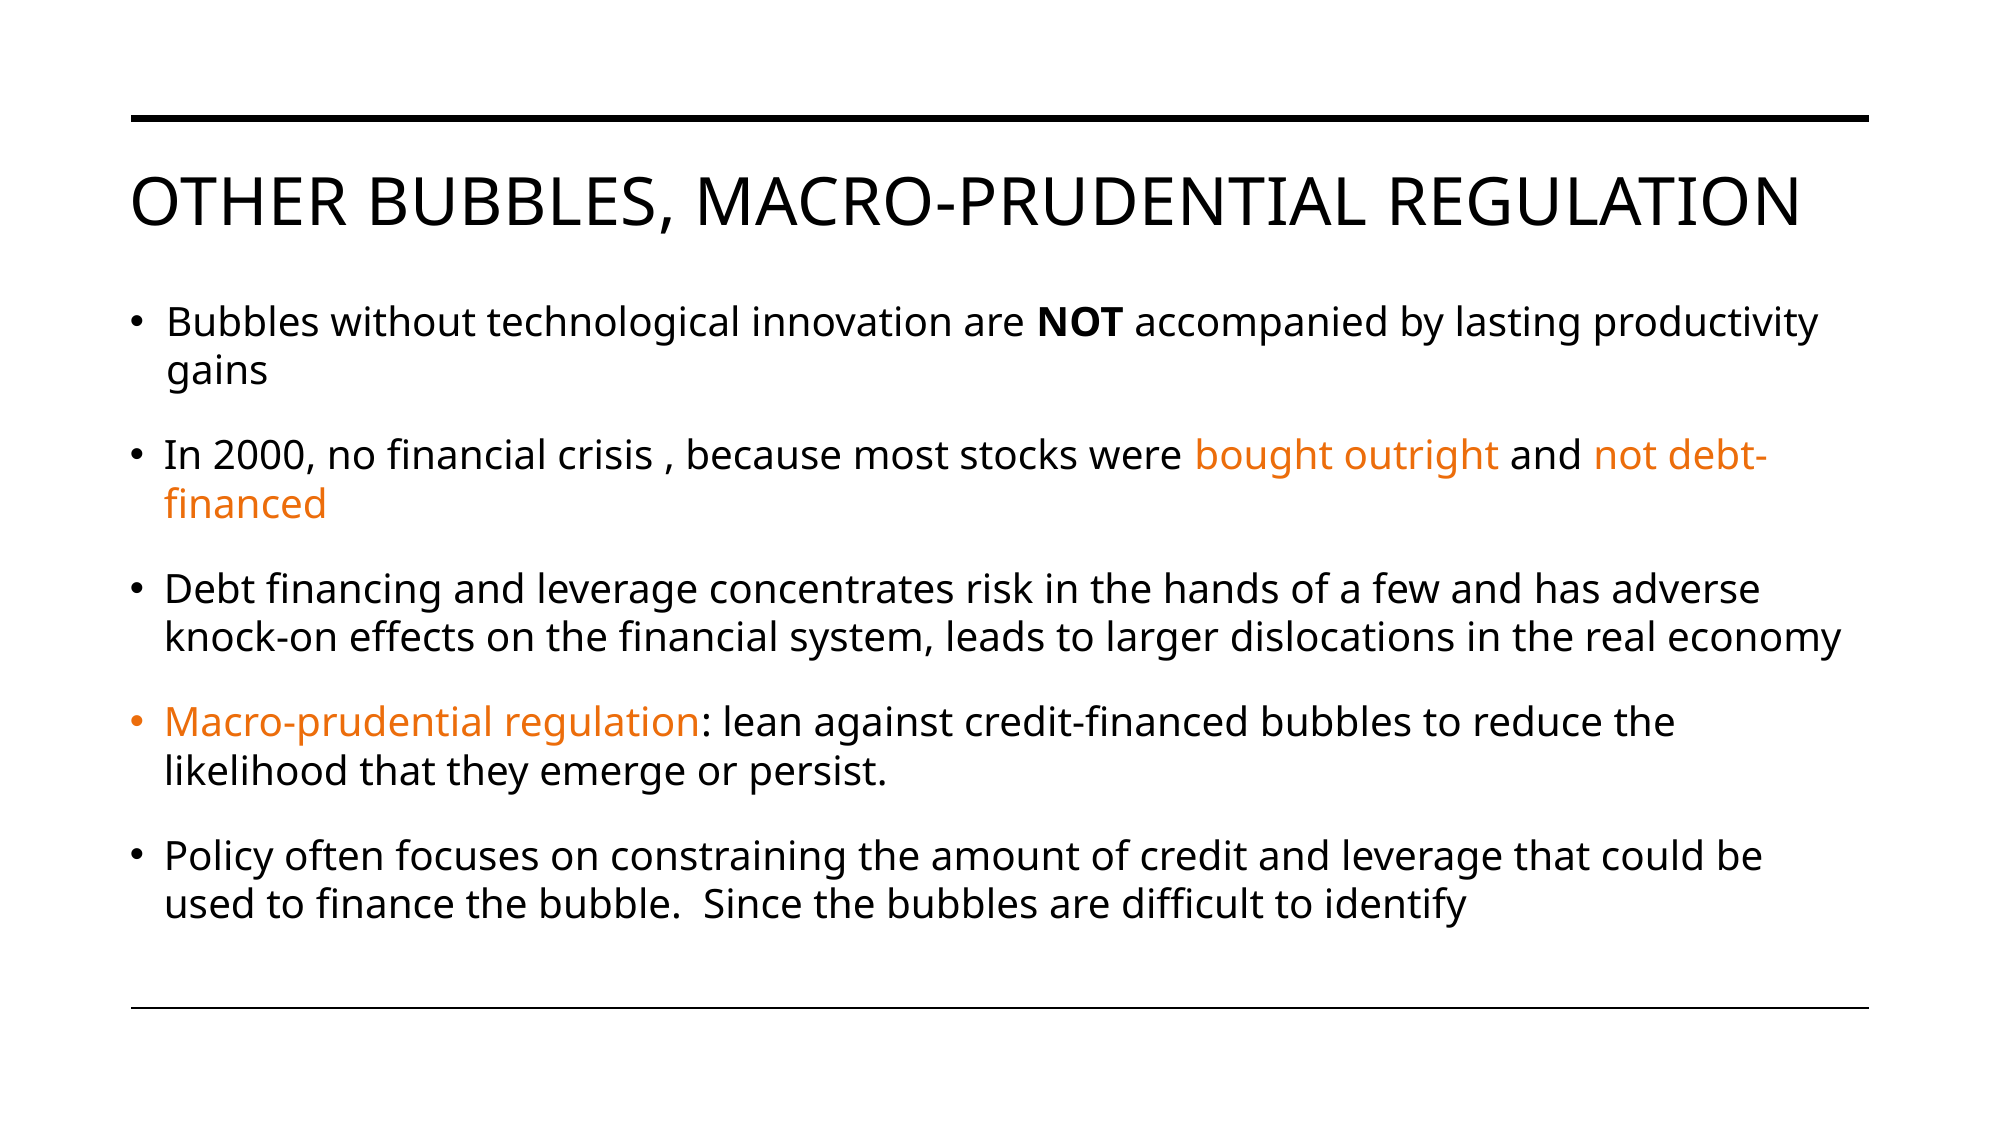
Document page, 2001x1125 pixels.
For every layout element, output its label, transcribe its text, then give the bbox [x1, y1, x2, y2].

title Other bubbles, macro-prudential regulation [114, 151, 1869, 236]
list Bubbles without technological innovation are NOT accompanied by lasting productivity gains In 2000, no financial crisis , because most stocks were bought outright and not debt-financed Debt financing and leverage concentrates risk in the hands of a few and has adverse knock-on effects on the financial system, leads to larger dislocations in the real economy Macro-prudential regulation: lean against credit-financed bubbles to reduce the likelihood that they emerge or persist. Policy often focuses on constraining the amount of credit and leverage that could be used to finance the bubble. Since the bubbles are difficult to identify [114, 288, 1869, 973]
